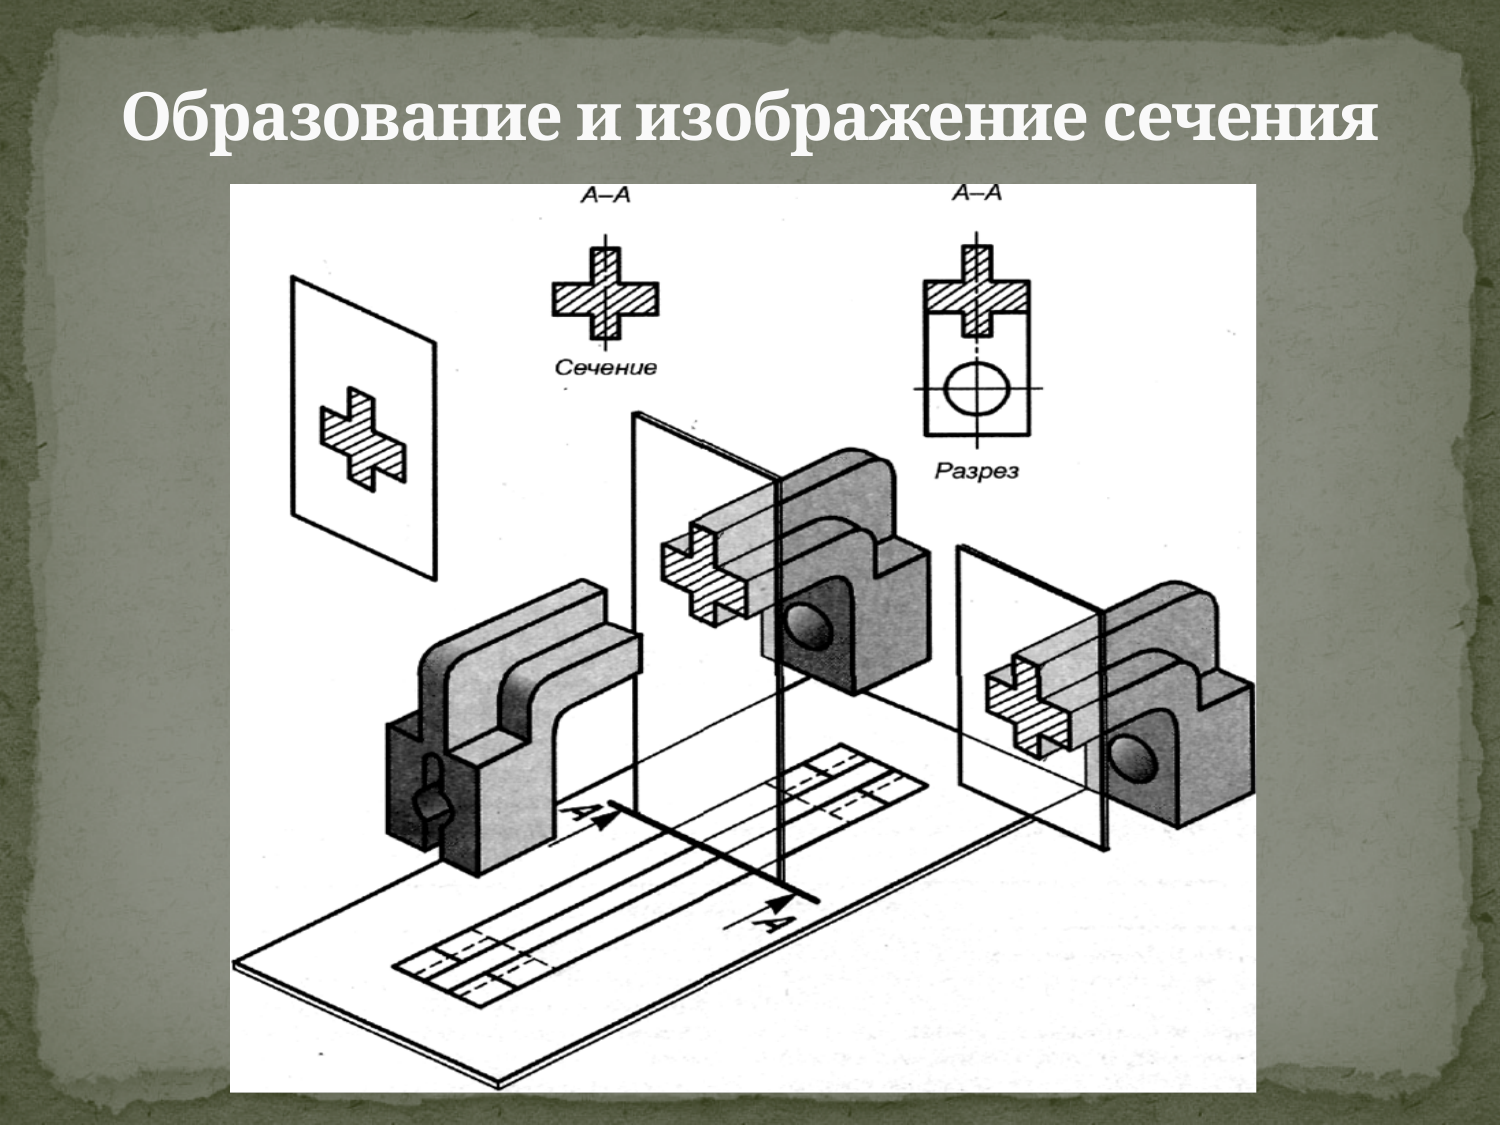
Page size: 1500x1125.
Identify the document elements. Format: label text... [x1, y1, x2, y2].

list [233, 187, 1254, 1093]
title Образование и изображение сечения [74, 0, 1425, 161]
